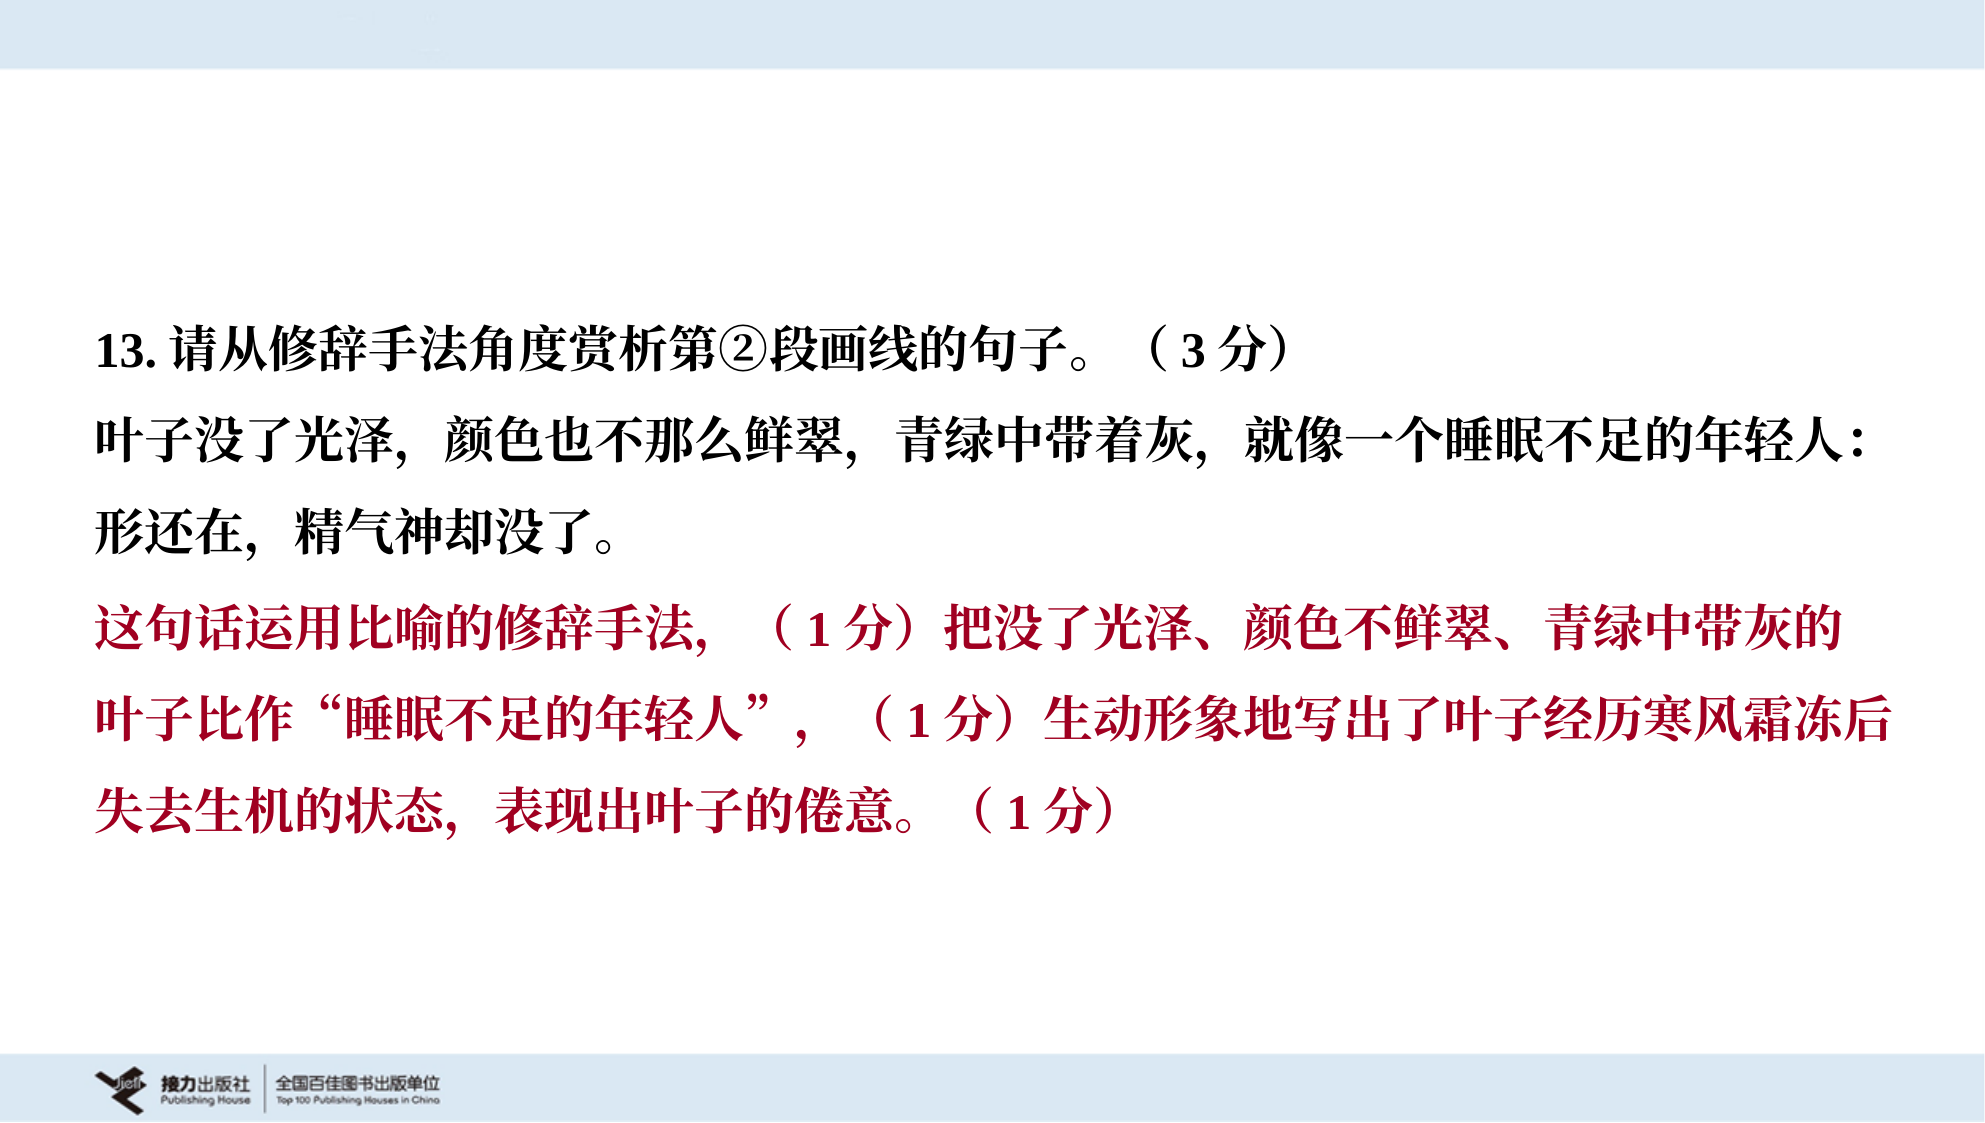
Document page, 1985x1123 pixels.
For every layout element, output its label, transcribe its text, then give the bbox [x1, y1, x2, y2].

text_box 这句话运用比喻的修辞手法，（1分）把没了光泽、颜色不鲜翠、青绿中带灰的 叶子比作“睡眠不足的年轻人”，（1分）生动形象地写出了叶子经历寒风霜冻后 失去生机的状态，表现出叶子的倦意。（1分） [94, 564, 1892, 840]
text_box 13.请从修辞手法角度赏析第②段画线的句子。（3分） 叶子没了光泽，颜色也不那么鲜翠，青绿中带着灰，就像一个睡眠不足的年轻人： 形还在，精气神却没了。 [94, 285, 1892, 561]
picture [0, 0, 1985, 1122]
